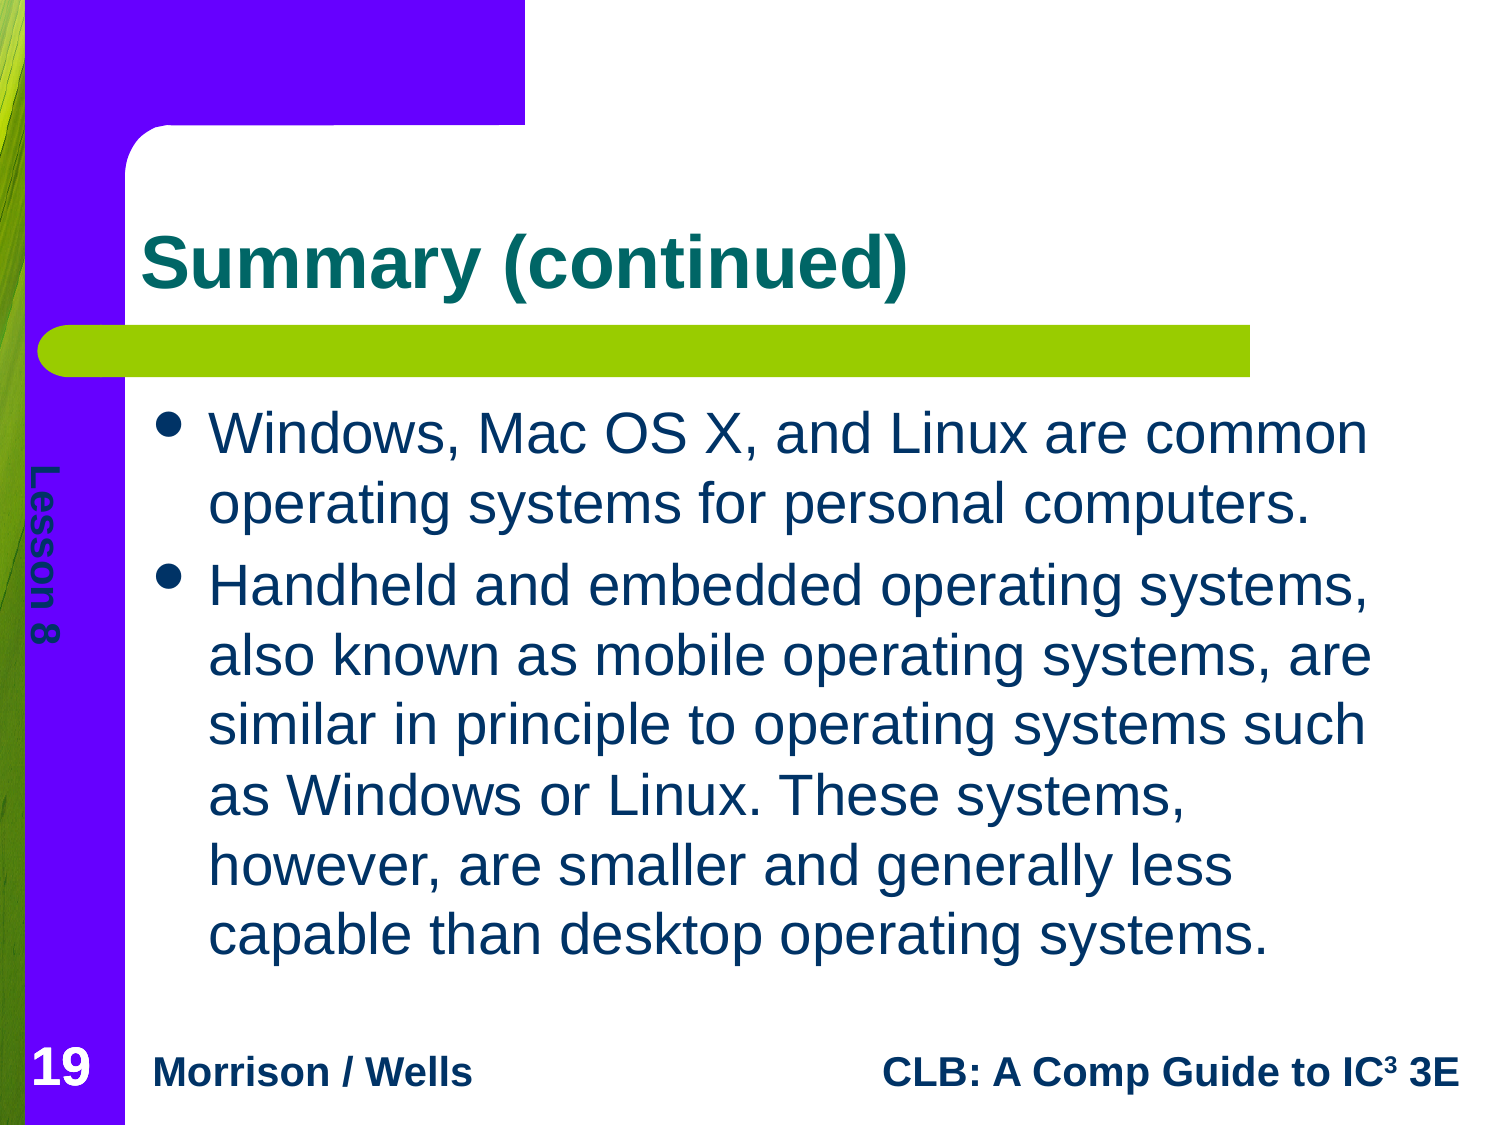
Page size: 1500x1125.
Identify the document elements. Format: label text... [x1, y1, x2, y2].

text_box 19 [13, 1023, 111, 1105]
title Summary (continued) [124, 124, 1426, 313]
list Windows, Mac OS X, and Linux are common operating systems for personal computers. Handheld and embedded operating systems, also known as mobile operating systems, are similar in principle to operating systems such as Windows or Linux. These systems, however, are smaller and generally less capable than desktop operating systems. [137, 387, 1400, 999]
picture [0, 0, 25, 1125]
